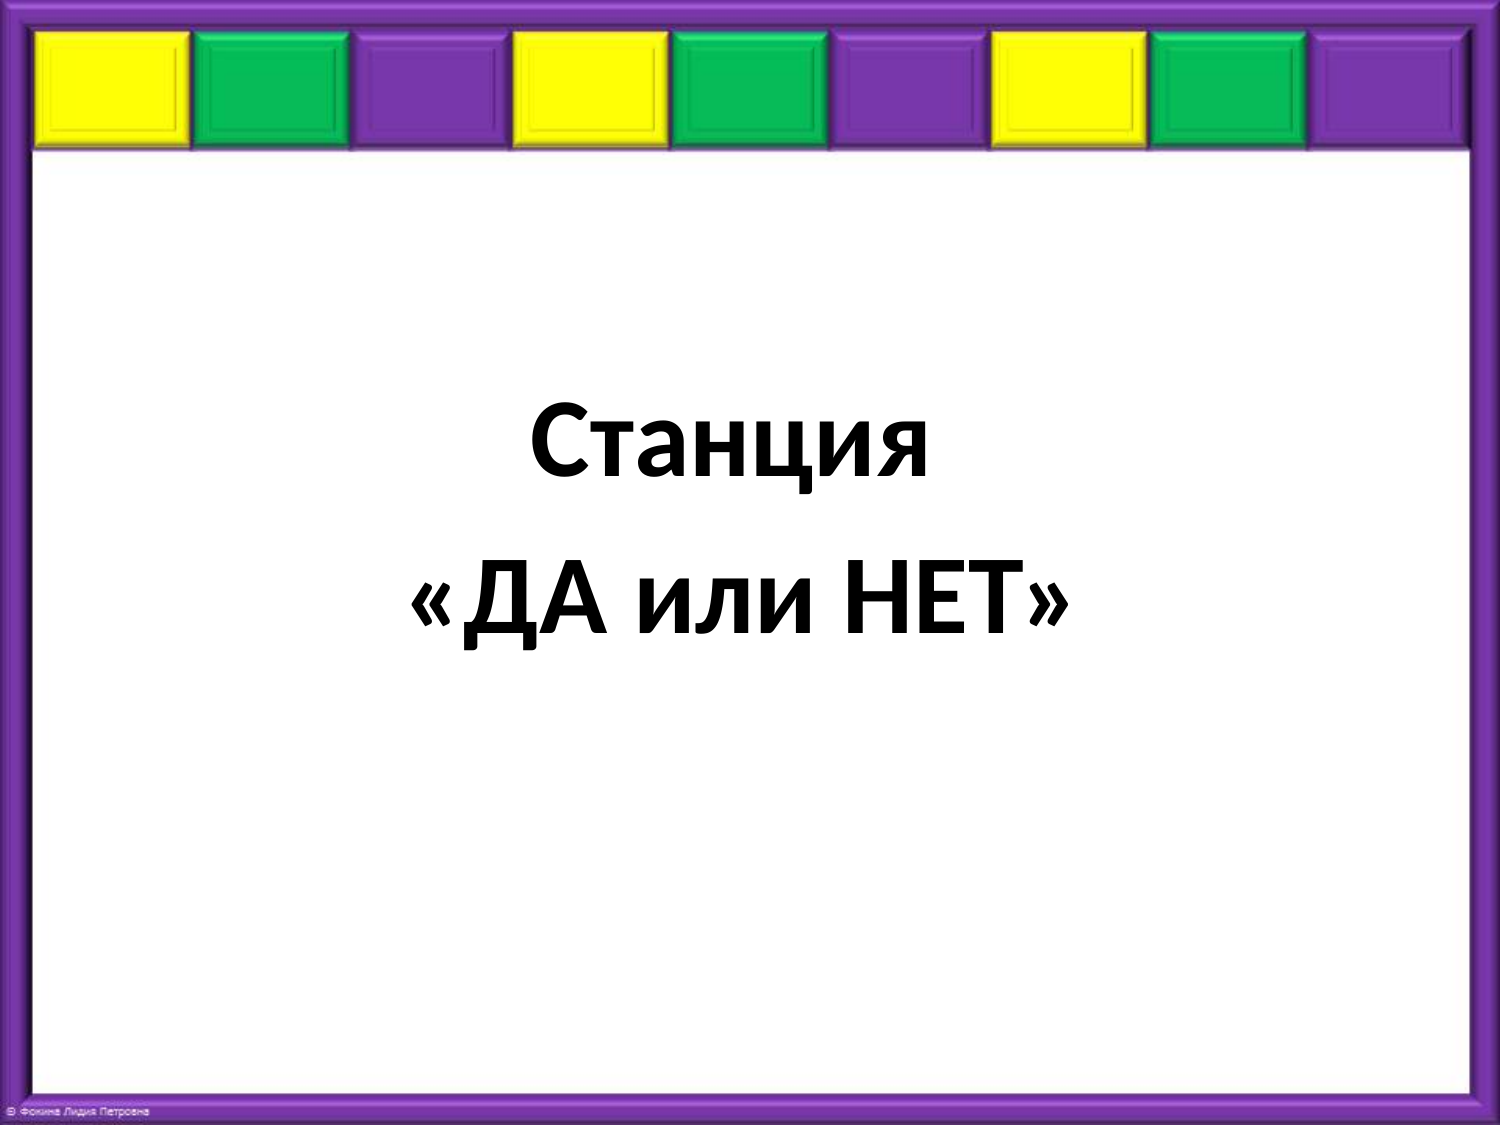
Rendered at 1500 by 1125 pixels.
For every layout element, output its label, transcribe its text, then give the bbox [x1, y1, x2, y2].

picture [0, 0, 1500, 1125]
text_box Станция «ДА или НЕТ» [82, 199, 1425, 844]
